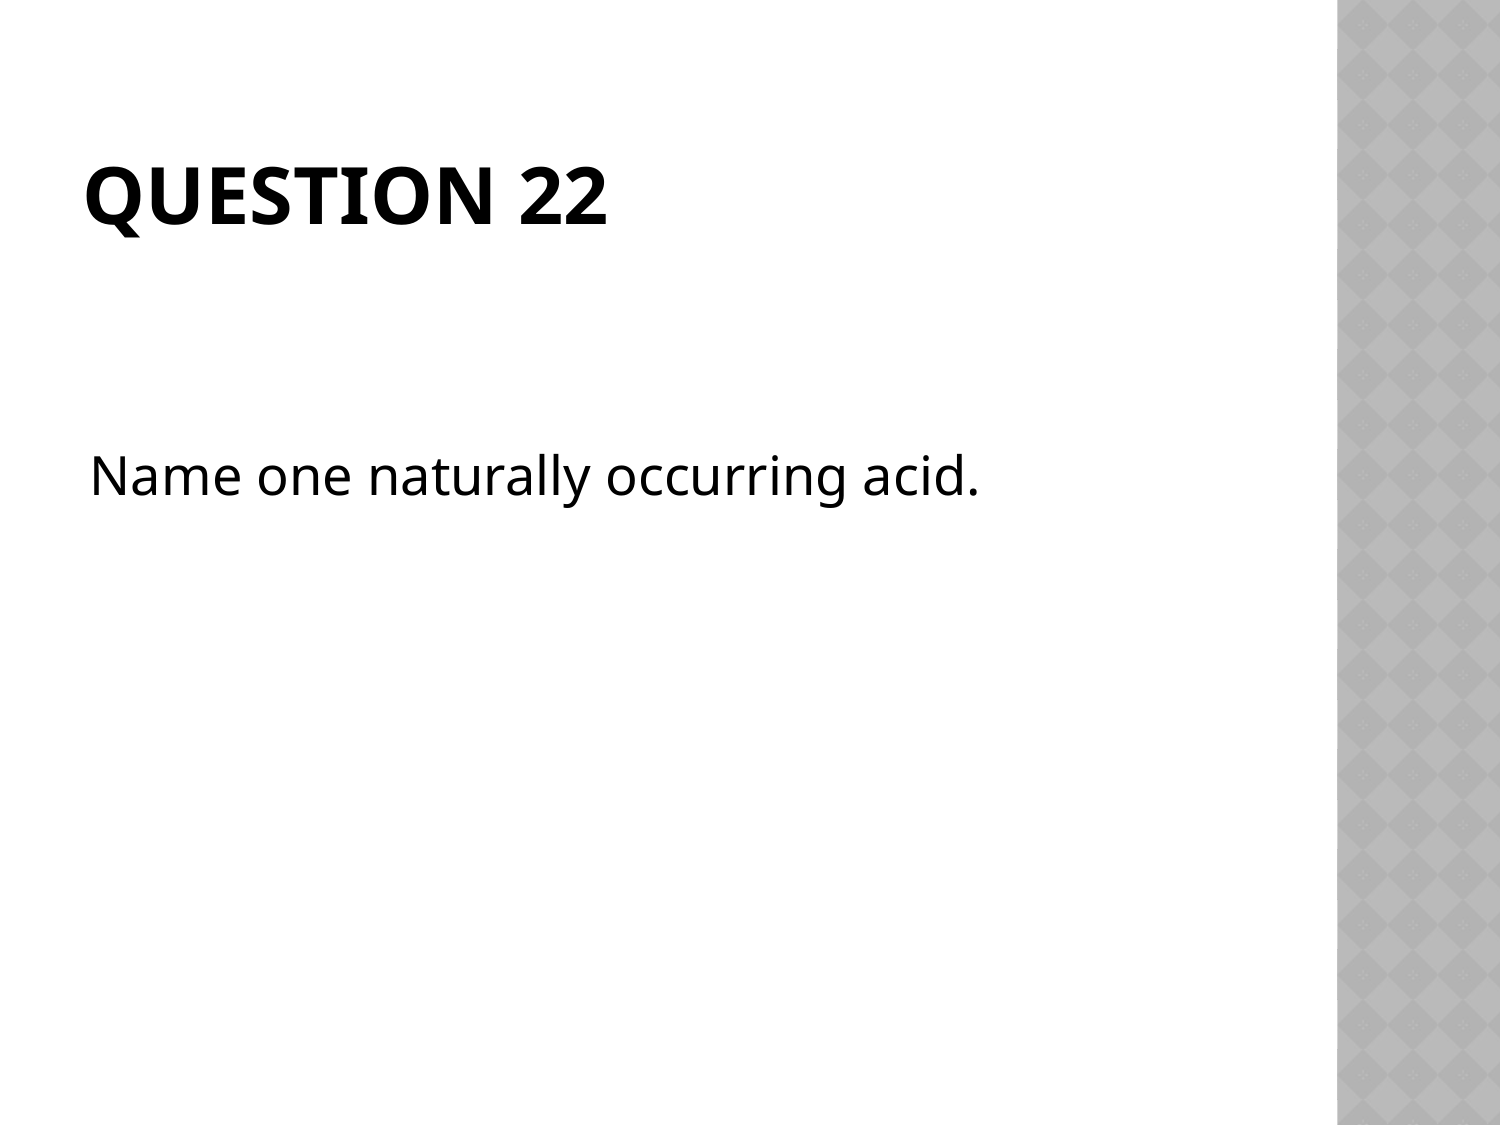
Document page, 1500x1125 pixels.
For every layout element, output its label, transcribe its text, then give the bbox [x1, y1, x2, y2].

list Name one naturally occurring acid. [75, 433, 1263, 1059]
title Question 22 [75, 52, 1263, 240]
